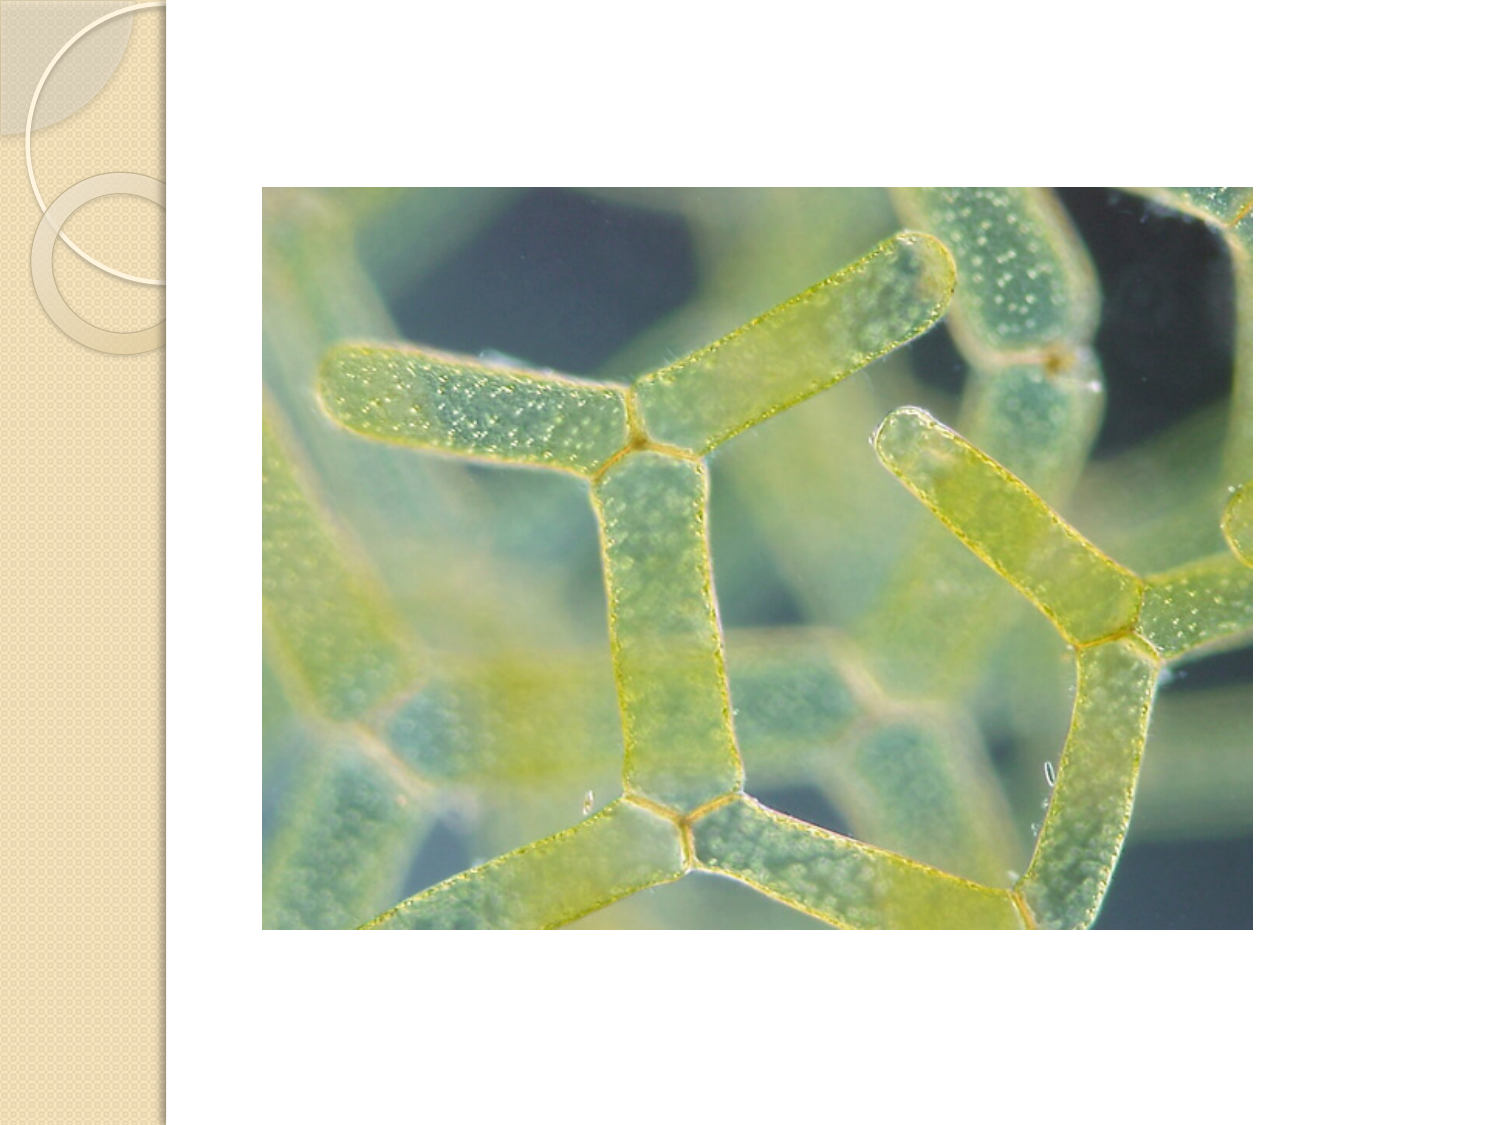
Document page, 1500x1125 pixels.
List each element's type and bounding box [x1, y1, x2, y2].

list [262, 187, 1253, 931]
